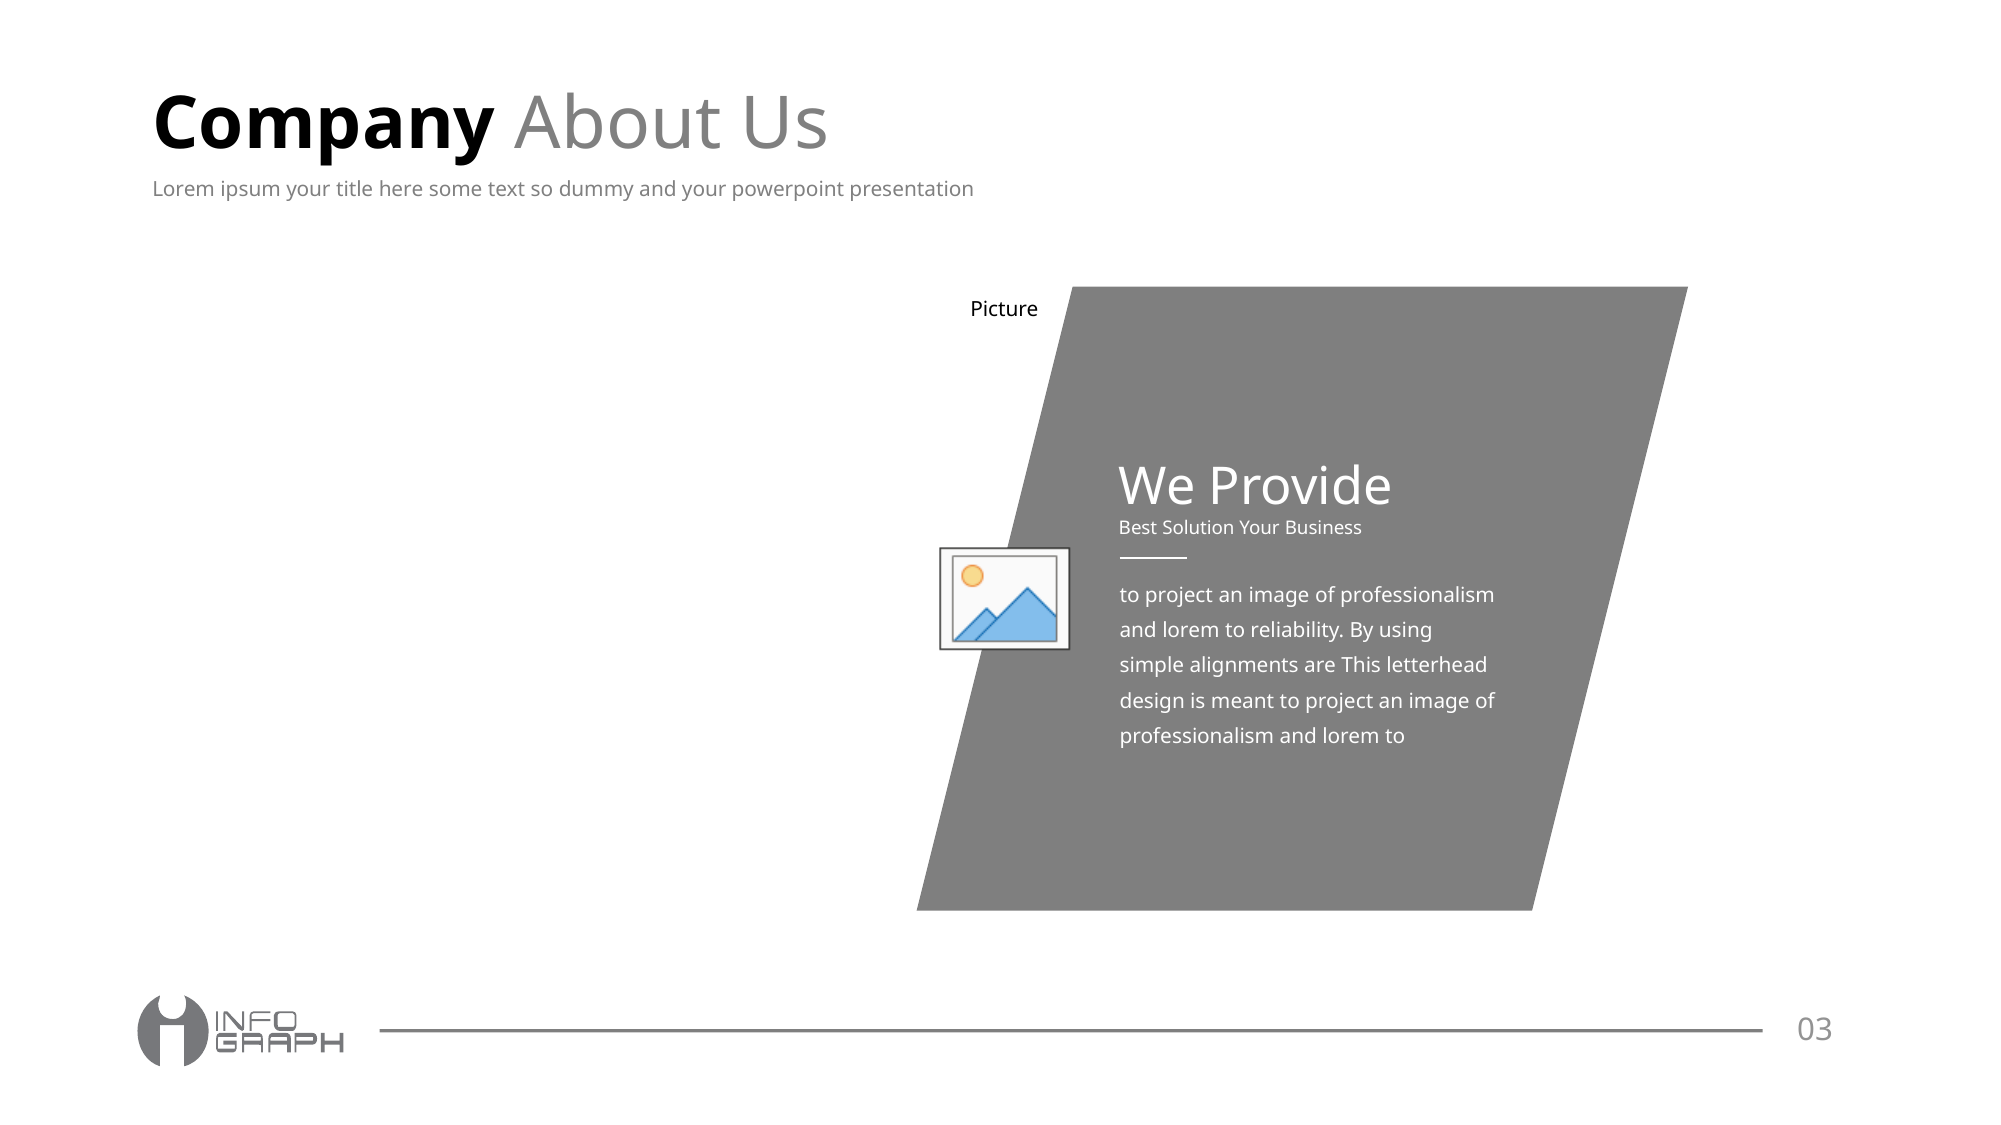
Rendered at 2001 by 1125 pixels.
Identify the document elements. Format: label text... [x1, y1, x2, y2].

slide_number 03 [1767, 983, 1863, 1079]
list Lorem ipsum your title here some text so dummy and your powerpoint presentation [137, 181, 1863, 215]
title Company About Us [137, 69, 1863, 181]
picture [137, 288, 1872, 911]
